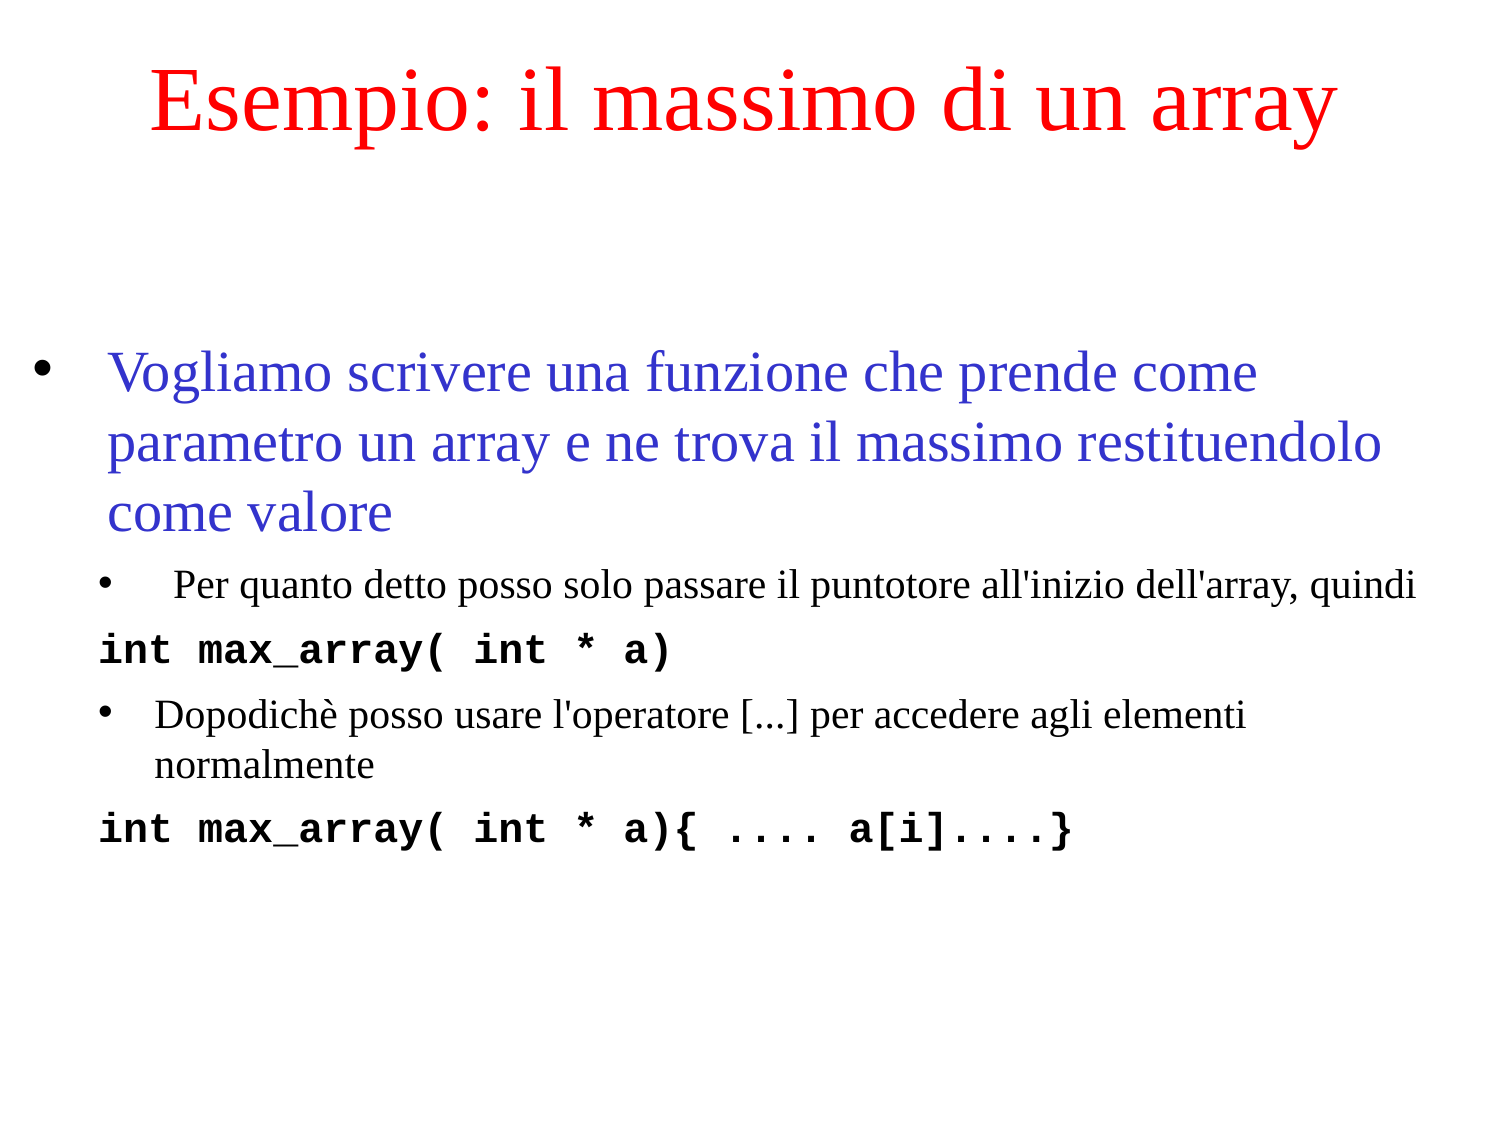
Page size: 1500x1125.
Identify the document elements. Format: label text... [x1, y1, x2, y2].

title Esempio: il massimo di un array [107, 0, 1383, 188]
list Vogliamo scrivere una funzione che prende come parametro un array e ne trova il massimo restituendolo come valore Per quanto detto posso solo passare il puntotore all'inizio dell'array, quindi int max_array( int * a) Dopodichè posso usare l'operatore [...] per accedere agli elementi normalmente int max_array( int * a){ .... a[i]....} [17, 324, 1471, 1000]
